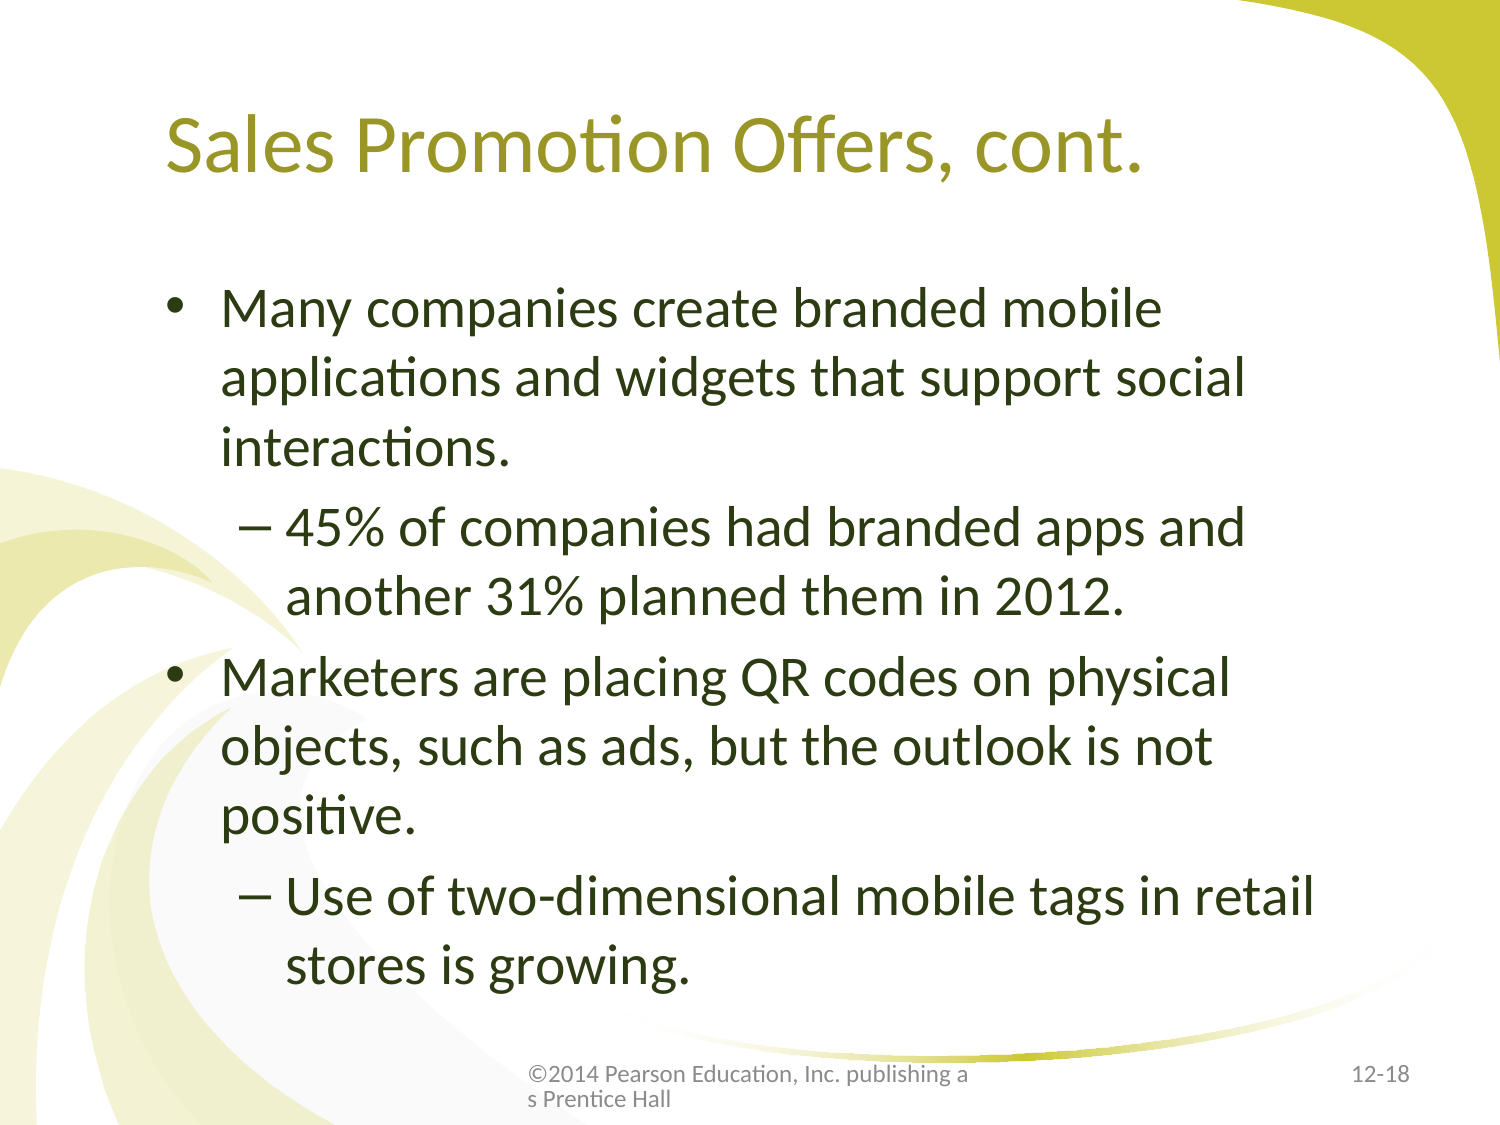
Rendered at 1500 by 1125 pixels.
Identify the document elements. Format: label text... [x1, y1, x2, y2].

footer ©2014 Pearson Education, Inc. publishing as Prentice Hall [512, 1042, 988, 1103]
title Sales Promotion Offers, cont. [150, 45, 1425, 233]
list Many companies create branded mobile applications and widgets that support social interactions. 45% of companies had branded apps and another 31% planned them in 2012. Marketers are placing QR codes on physical objects, such as ads, but the outlook is not positive. Use of two-dimensional mobile tags in retail stores is growing. [150, 262, 1425, 1005]
slide_number 12-18 [1074, 1042, 1425, 1103]
